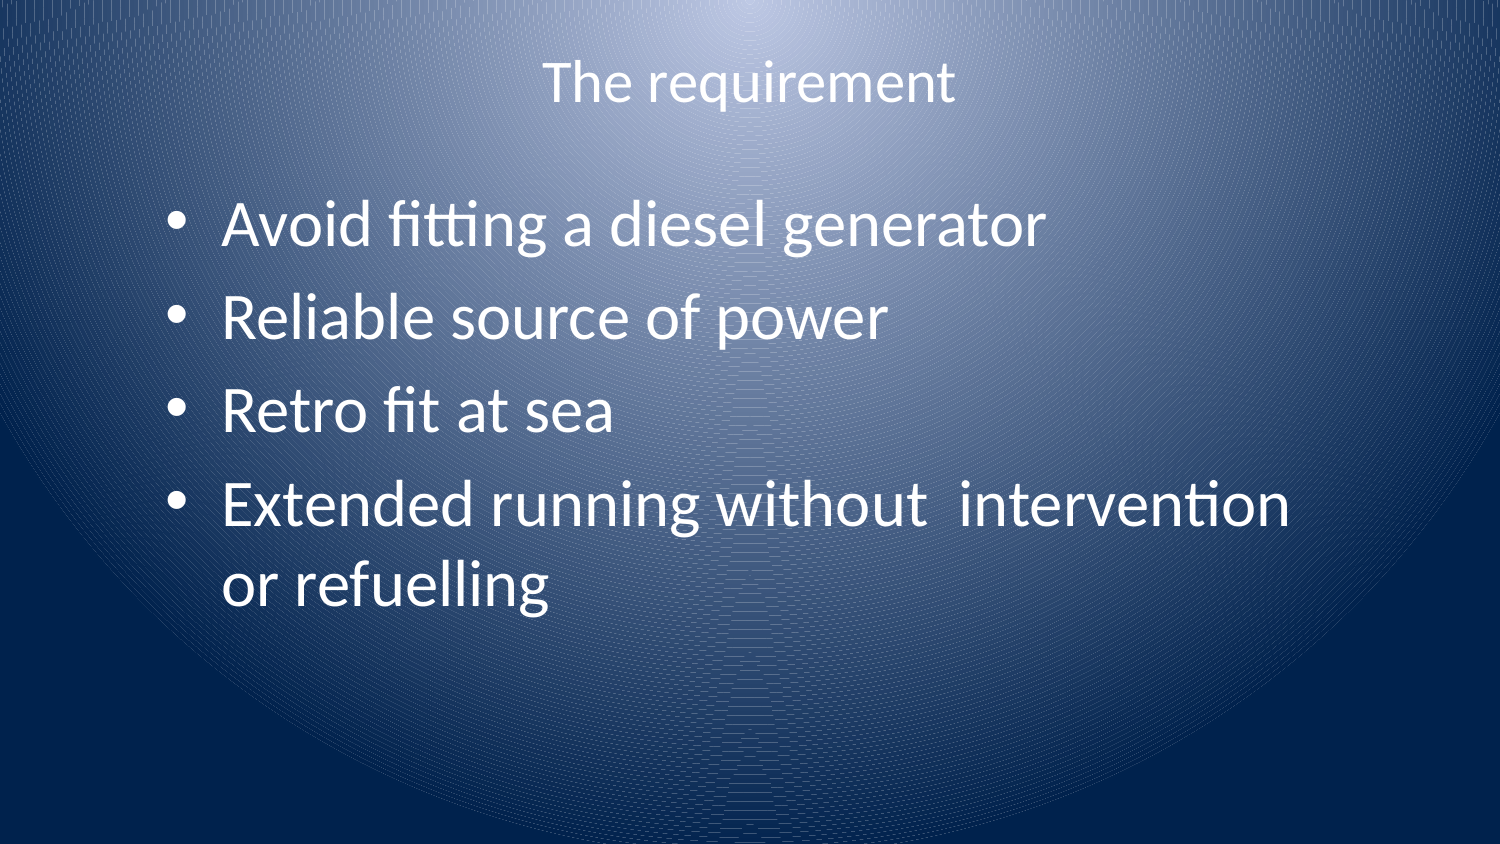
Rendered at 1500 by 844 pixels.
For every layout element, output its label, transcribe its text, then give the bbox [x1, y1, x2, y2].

title The requirement [75, 33, 1425, 122]
list Avoid fitting a diesel generator Reliable source of power Retro fit at sea Extended running without intervention or refuelling [150, 171, 1375, 722]
